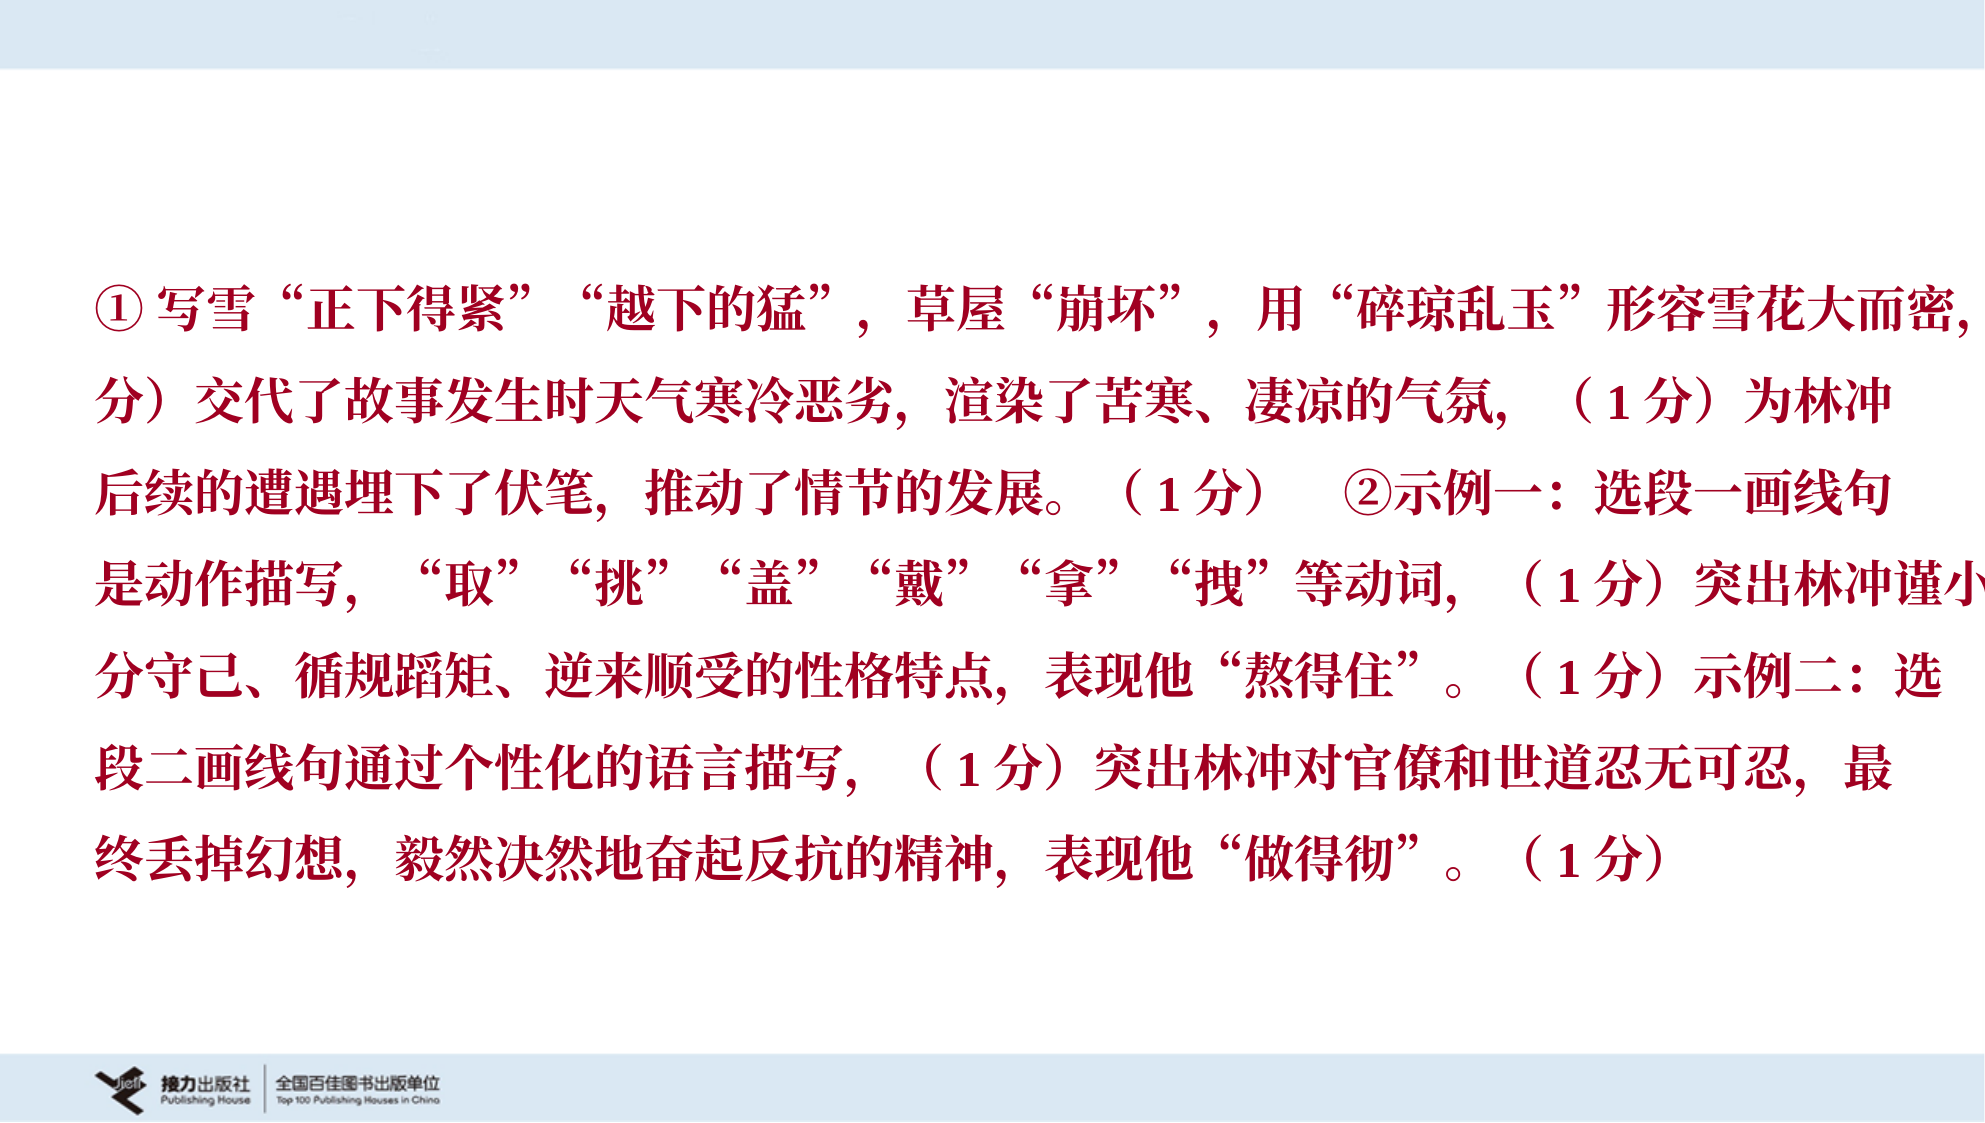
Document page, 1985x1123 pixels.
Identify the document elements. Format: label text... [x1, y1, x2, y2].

text_box ①写雪“正下得紧”“越下的猛”，草屋“崩坏”，用“碎琼乱玉”形容雪花大而密，（1 分）交代了故事发生时天气寒冷恶劣，渲染了苦寒、凄凉的气氛，（1分）为林冲 后续的遭遇埋下了伏笔，推动了情节的发展。（1分） ②示例一：选段一画线句 是动作描写，“取”“挑”“盖”“戴”“拿”“拽”等动词，（1分）突出林冲谨小慎微、安 分守己、循规蹈矩、逆来顺受的性格特点，表现他“熬得住”。（1分）示例二：选 段二画线句通过个性化的语言描写，（1分）突出林冲对官僚和世道忍无可忍，最 终丢掉幻想，毅然决然地奋起反抗的精神，表现他“做得彻”。（1分） [94, 246, 1892, 888]
picture [0, 0, 1985, 1122]
